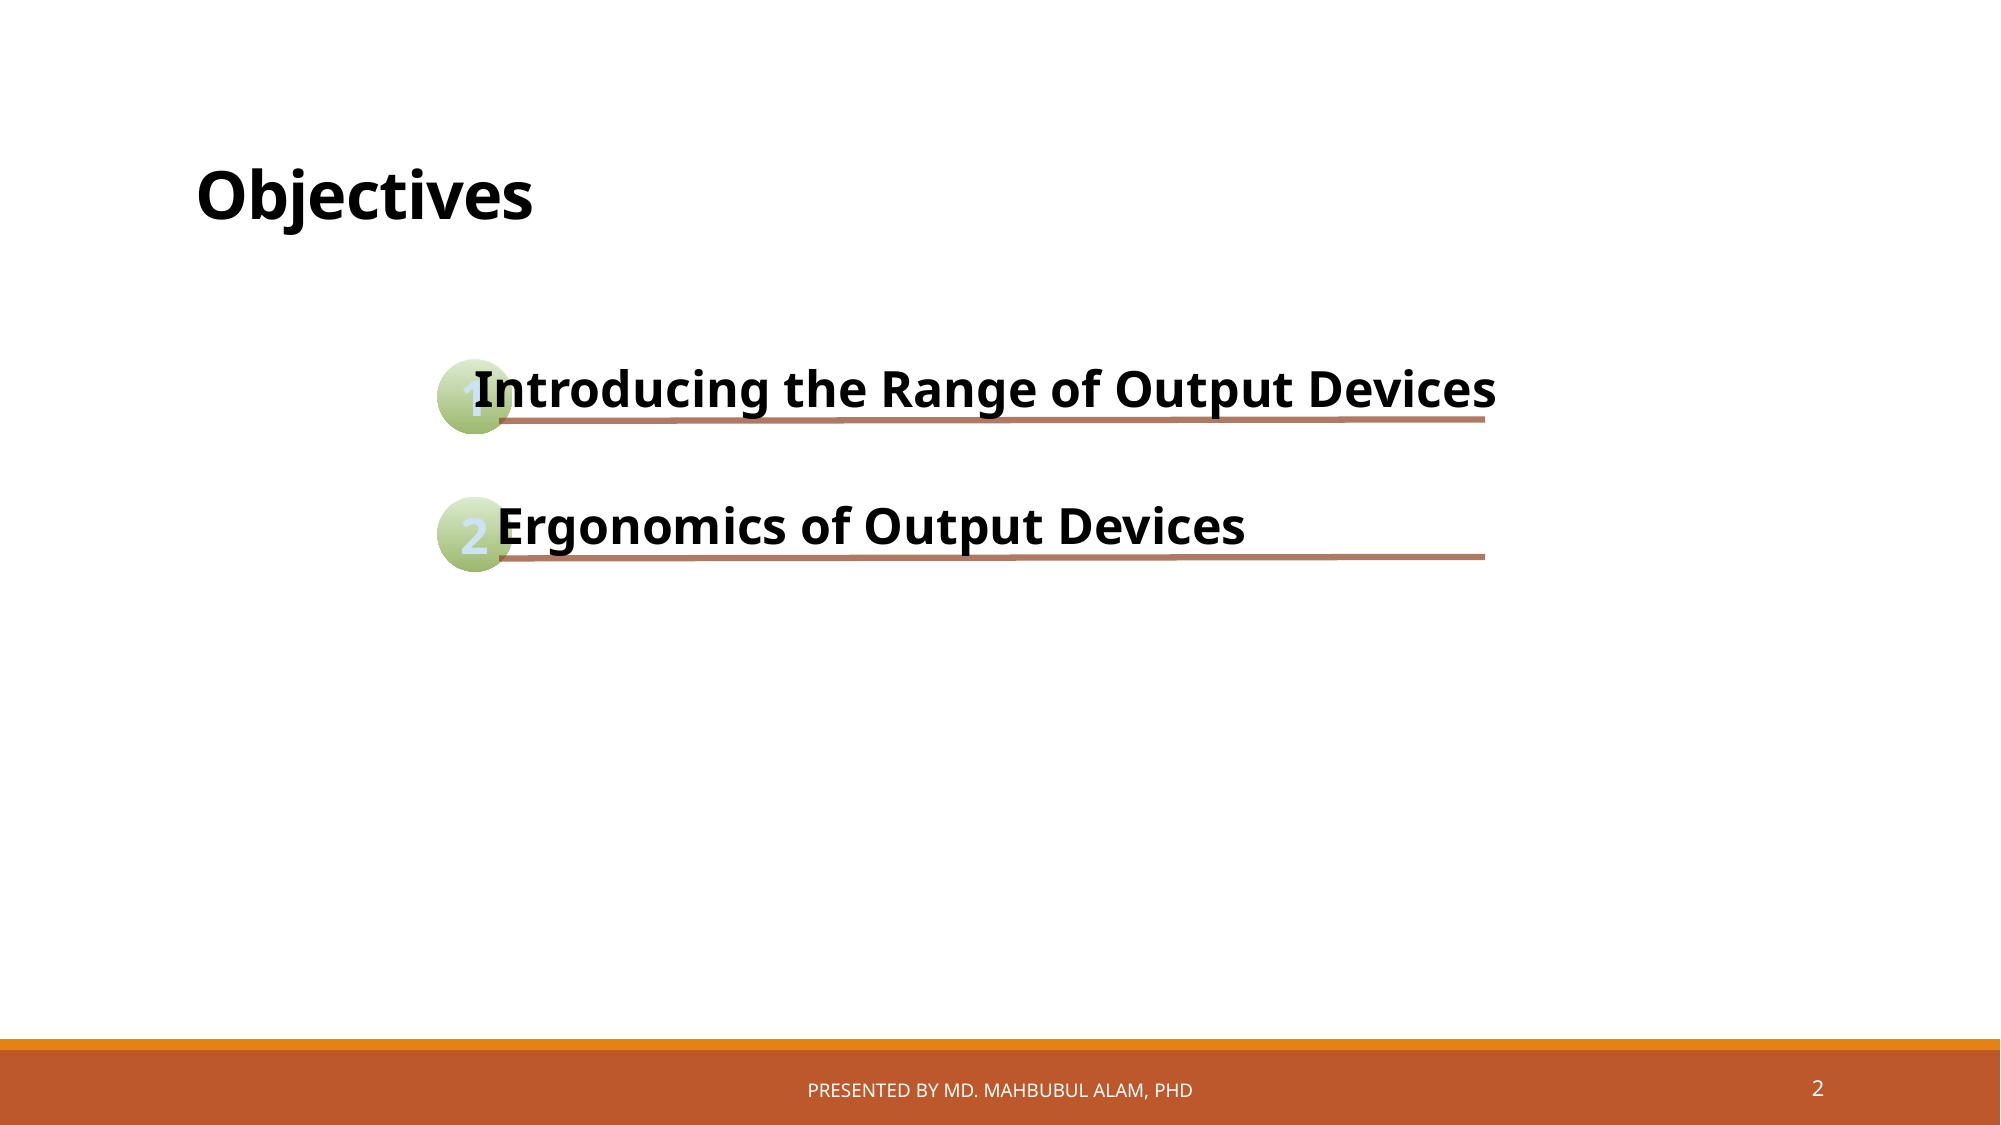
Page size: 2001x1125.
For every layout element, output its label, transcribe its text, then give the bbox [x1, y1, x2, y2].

title Objectives [180, 125, 1830, 241]
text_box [436, 349, 1486, 435]
slide_number 2 [1624, 1059, 1840, 1120]
footer Presented by Md. Mahbubul Alam, PhD [604, 1059, 1396, 1120]
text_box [436, 486, 1486, 573]
